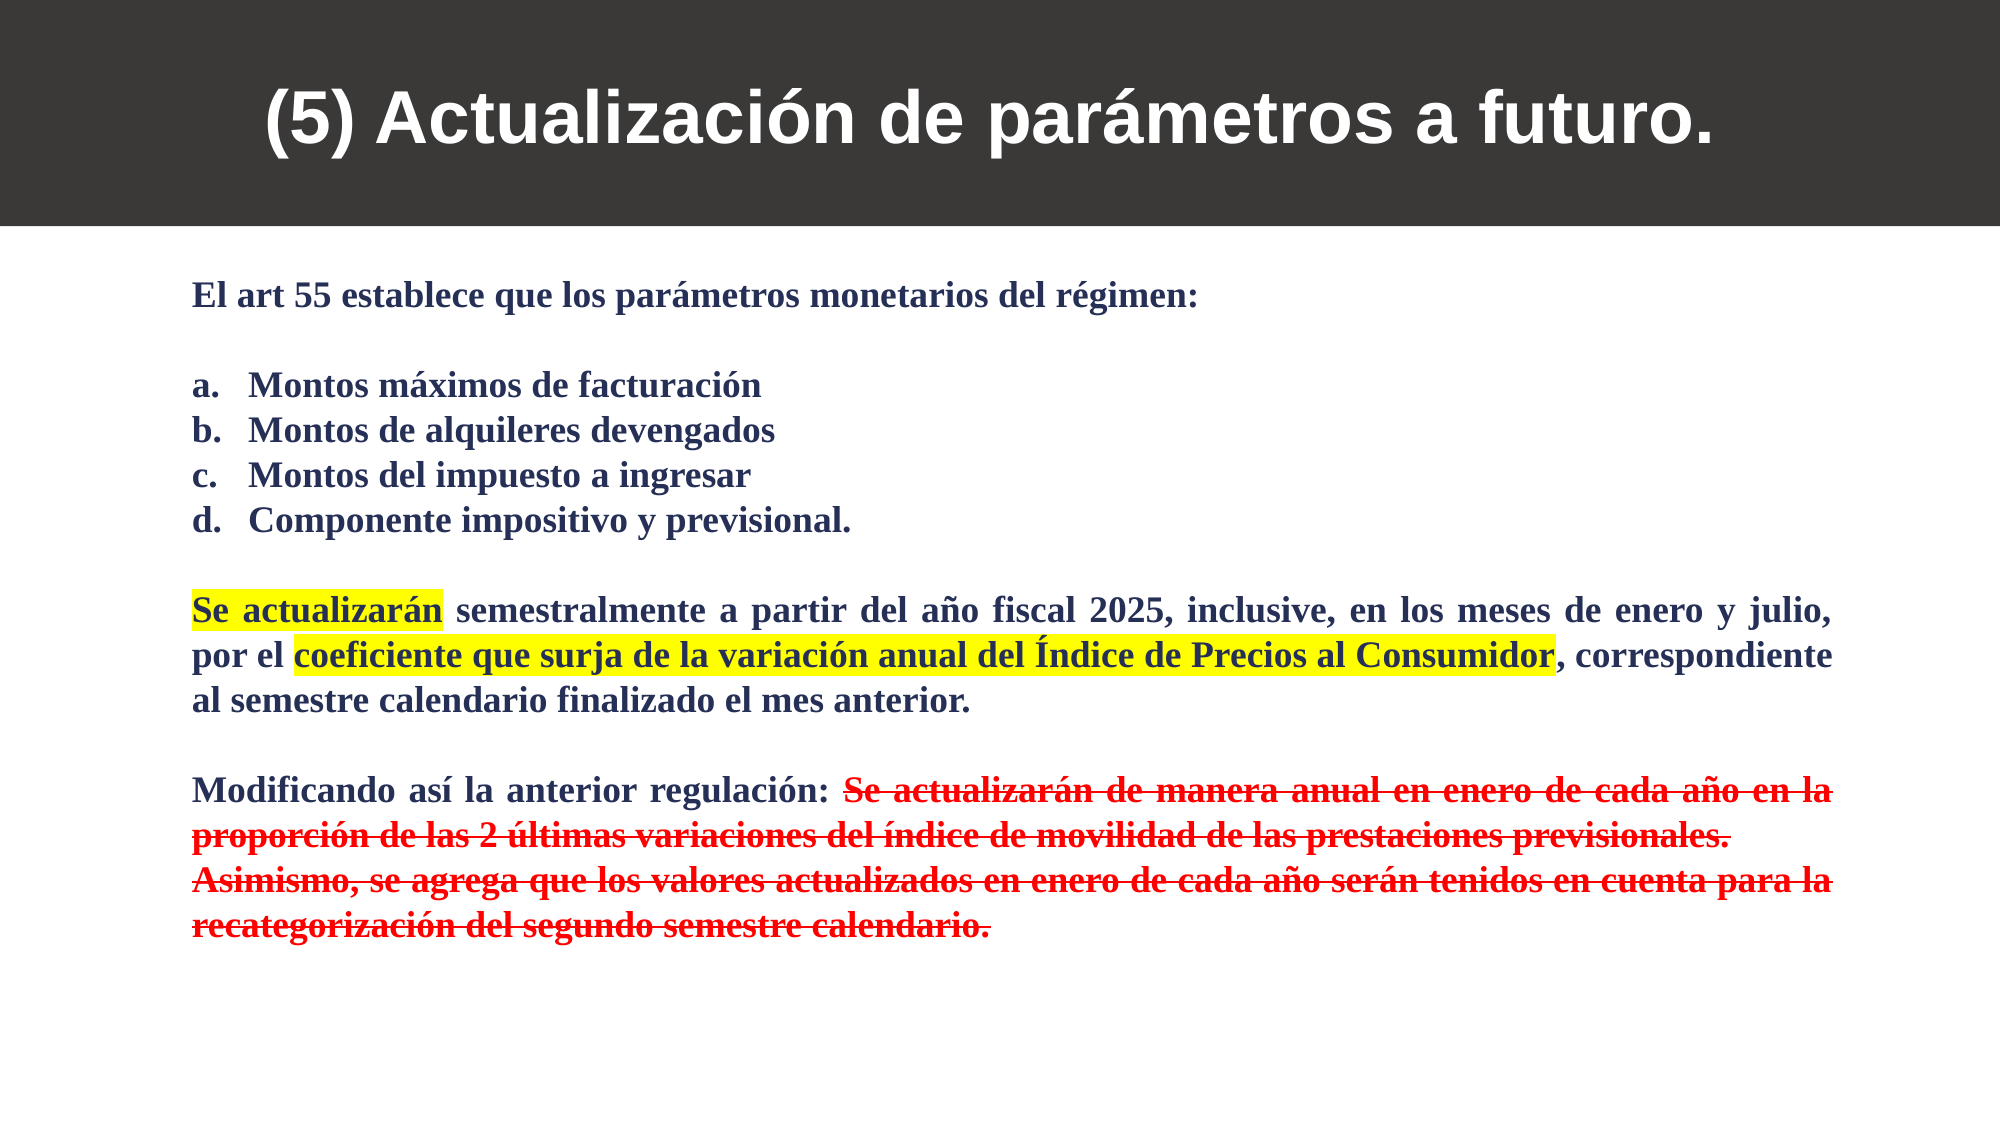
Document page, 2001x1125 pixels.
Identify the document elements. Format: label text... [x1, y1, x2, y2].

text_box El art 55 establece que los parámetros monetarios del régimen: Montos máximos de facturación Montos de alquileres devengados Montos del impuesto a ingresar Componente impositivo y previsional. Se actualizarán semestralmente a partir del año fiscal 2025, inclusive, en los meses de enero y julio, por el coeficiente que surja de la variación anual del Índice de Precios al Consumidor, correspondiente al semestre calendario finalizado el mes anterior. Modificando así la anterior regulación: Se actualizarán de manera anual en enero de cada año en la proporción de las 2 últimas variaciones del índice de movilidad de las prestaciones previsionales. Asimismo, se agrega que los valores actualizados en enero de cada año serán tenidos en cuenta para la recategorización del segundo semestre calendario. [102, 262, 1848, 953]
text_box (5) Actualización de parámetros a futuro. [0, 0, 2000, 227]
